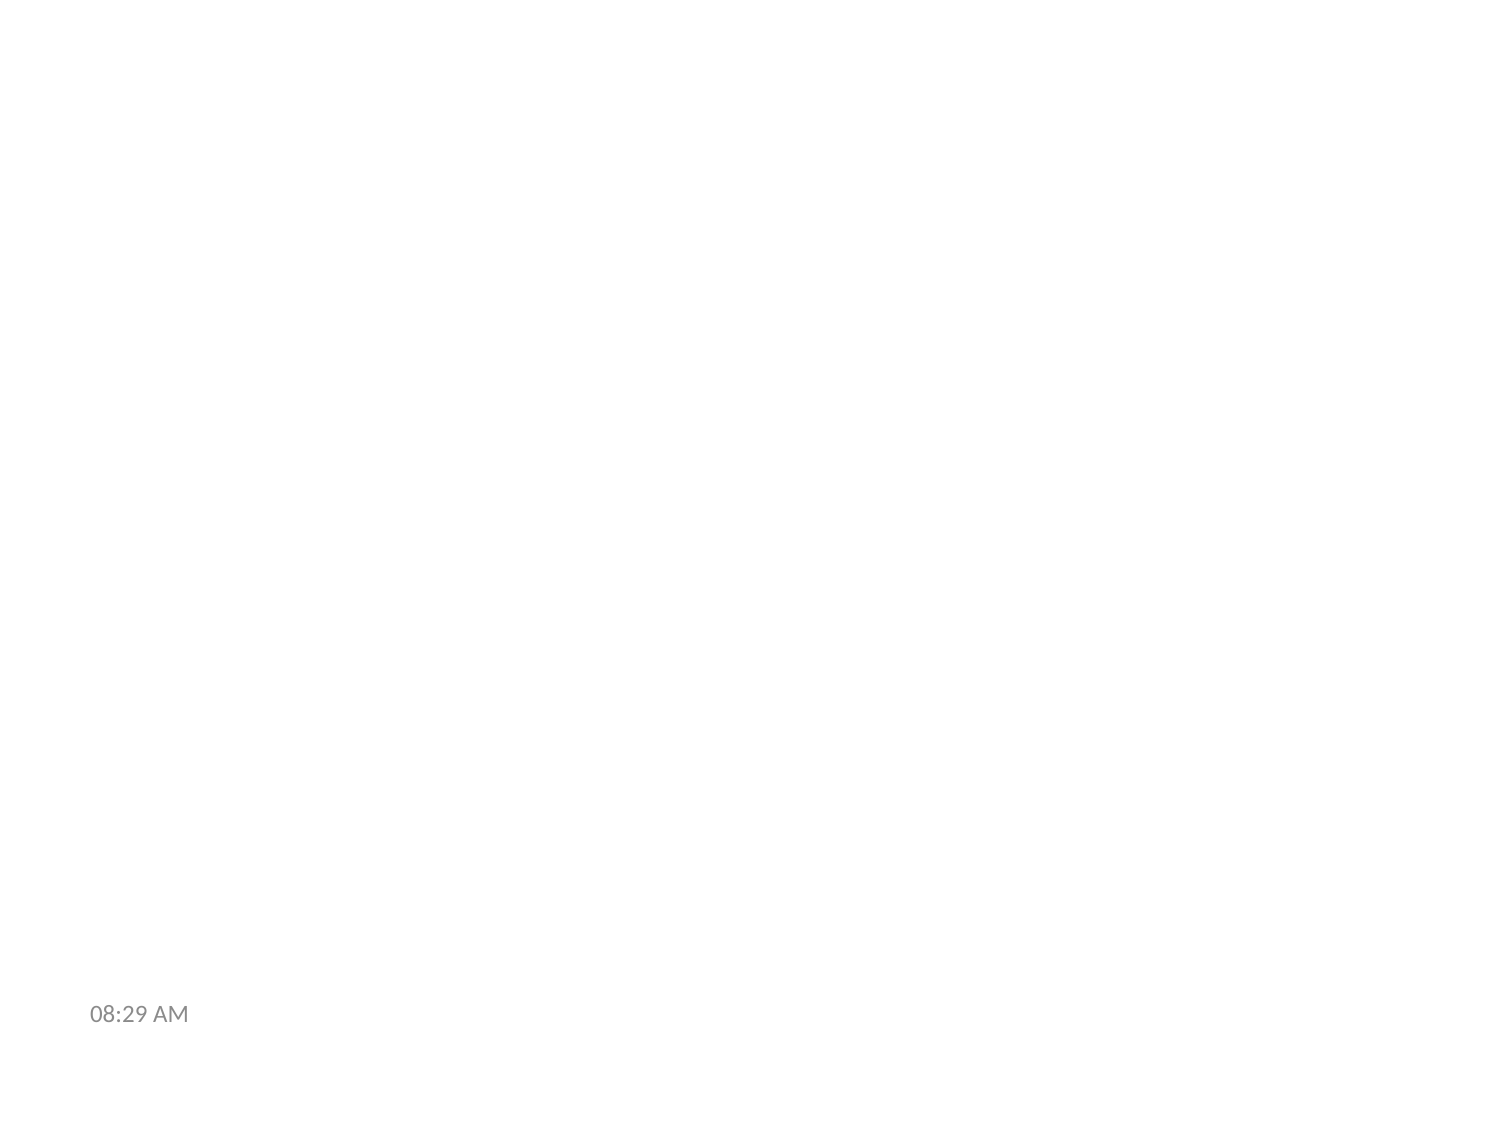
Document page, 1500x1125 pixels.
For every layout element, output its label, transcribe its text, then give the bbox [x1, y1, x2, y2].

text_box 3:35 PM [75, 982, 425, 1043]
